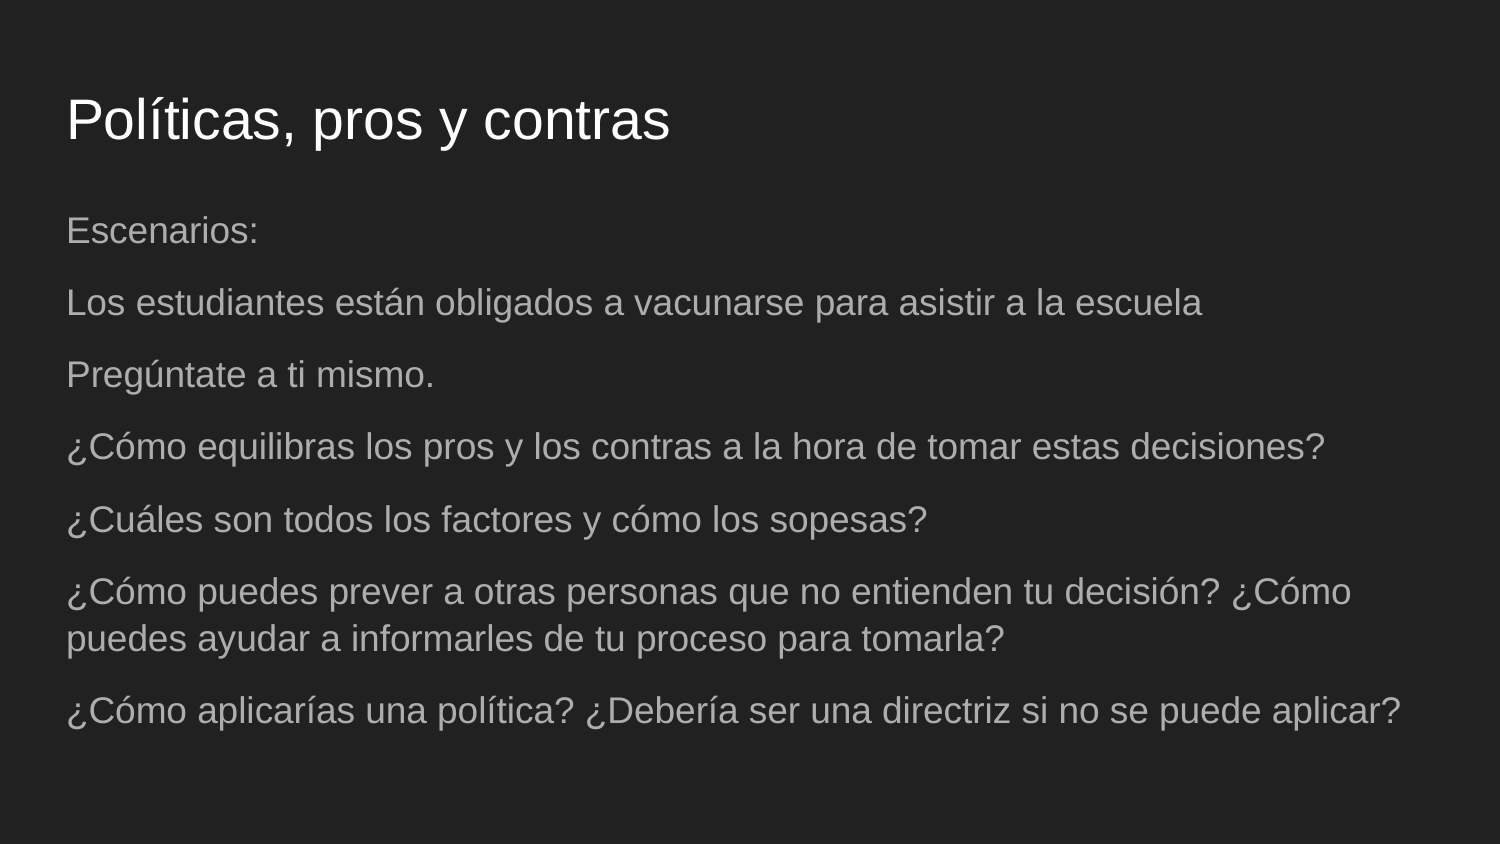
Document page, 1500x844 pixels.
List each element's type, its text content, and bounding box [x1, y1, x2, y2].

title Políticas, pros y contras [51, 72, 1449, 167]
list Escenarios: Los estudiantes están obligados a vacunarse para asistir a la escuela Pregúntate a ti mismo. ¿Cómo equilibras los pros y los contras a la hora de tomar estas decisiones? ¿Cuáles son todos los factores y cómo los sopesas? ¿Cómo puedes prever a otras personas que no entienden tu decisión? ¿Cómo puedes ayudar a informarles de tu proceso para tomarla? ¿Cómo aplicarías una política? ¿Debería ser una directriz si no se puede aplicar? [51, 189, 1449, 750]
